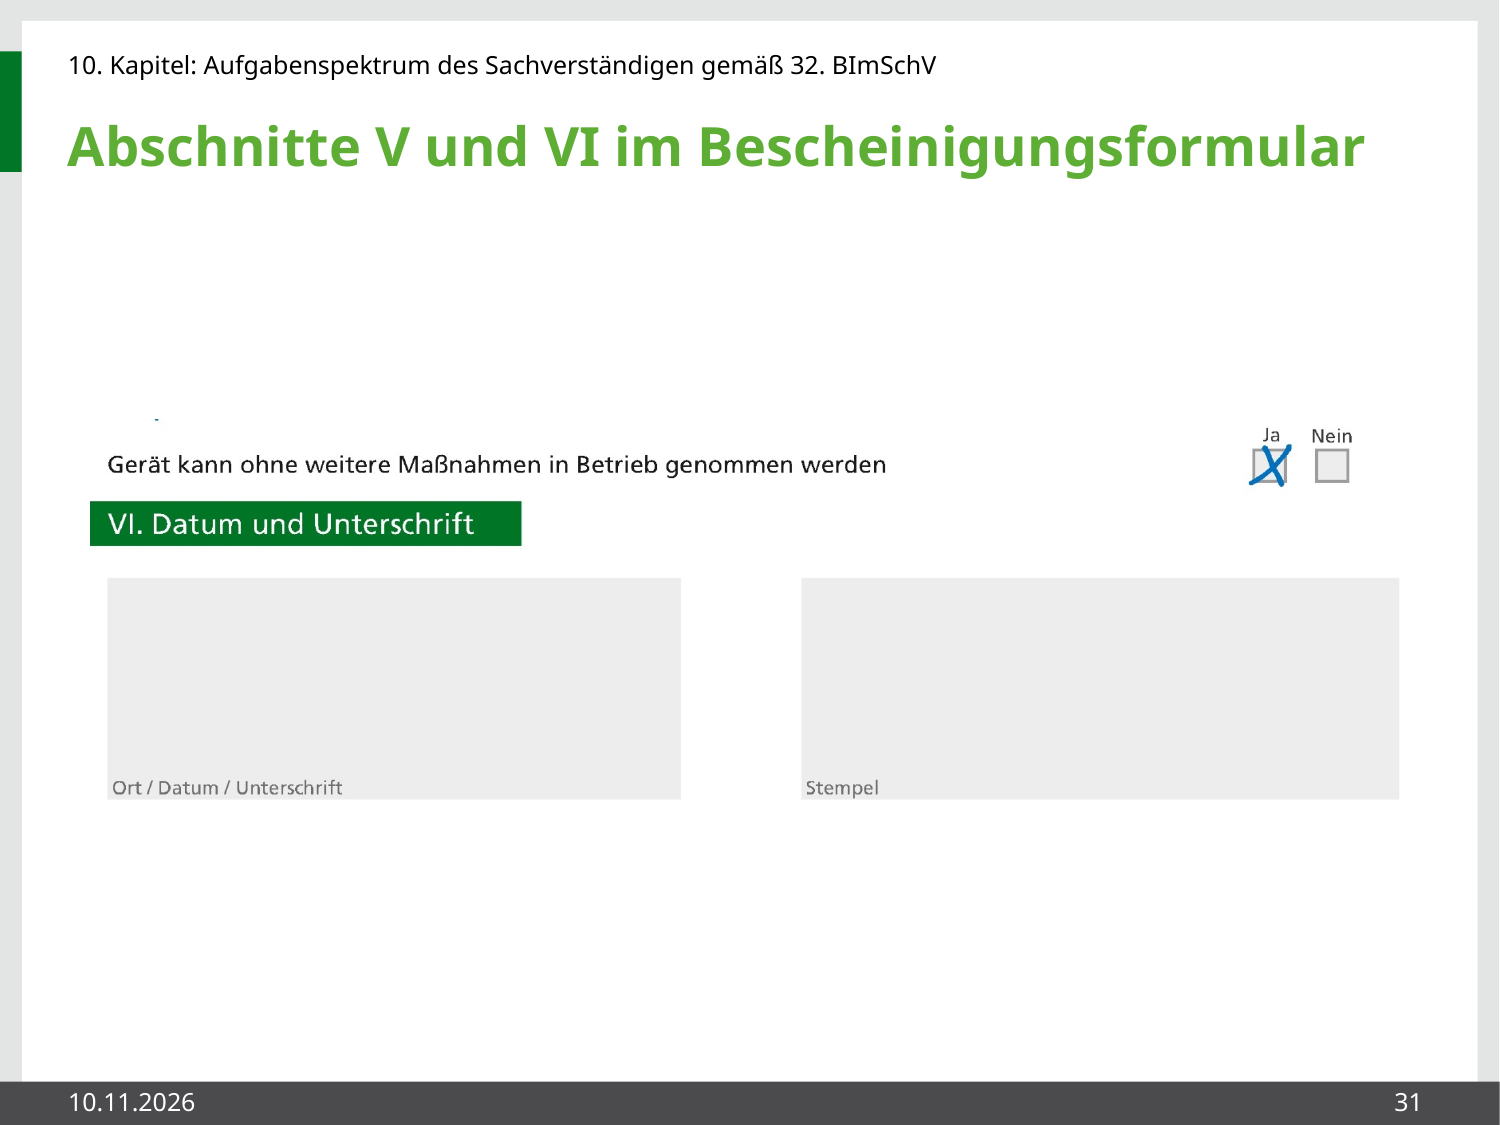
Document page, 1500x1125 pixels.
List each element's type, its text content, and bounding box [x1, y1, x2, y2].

picture [89, 419, 1417, 837]
title Abschnitte V und VI im Bescheinigungsformular [67, 77, 1427, 178]
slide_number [68, 1082, 231, 1125]
slide_number 31 [1331, 1082, 1423, 1125]
